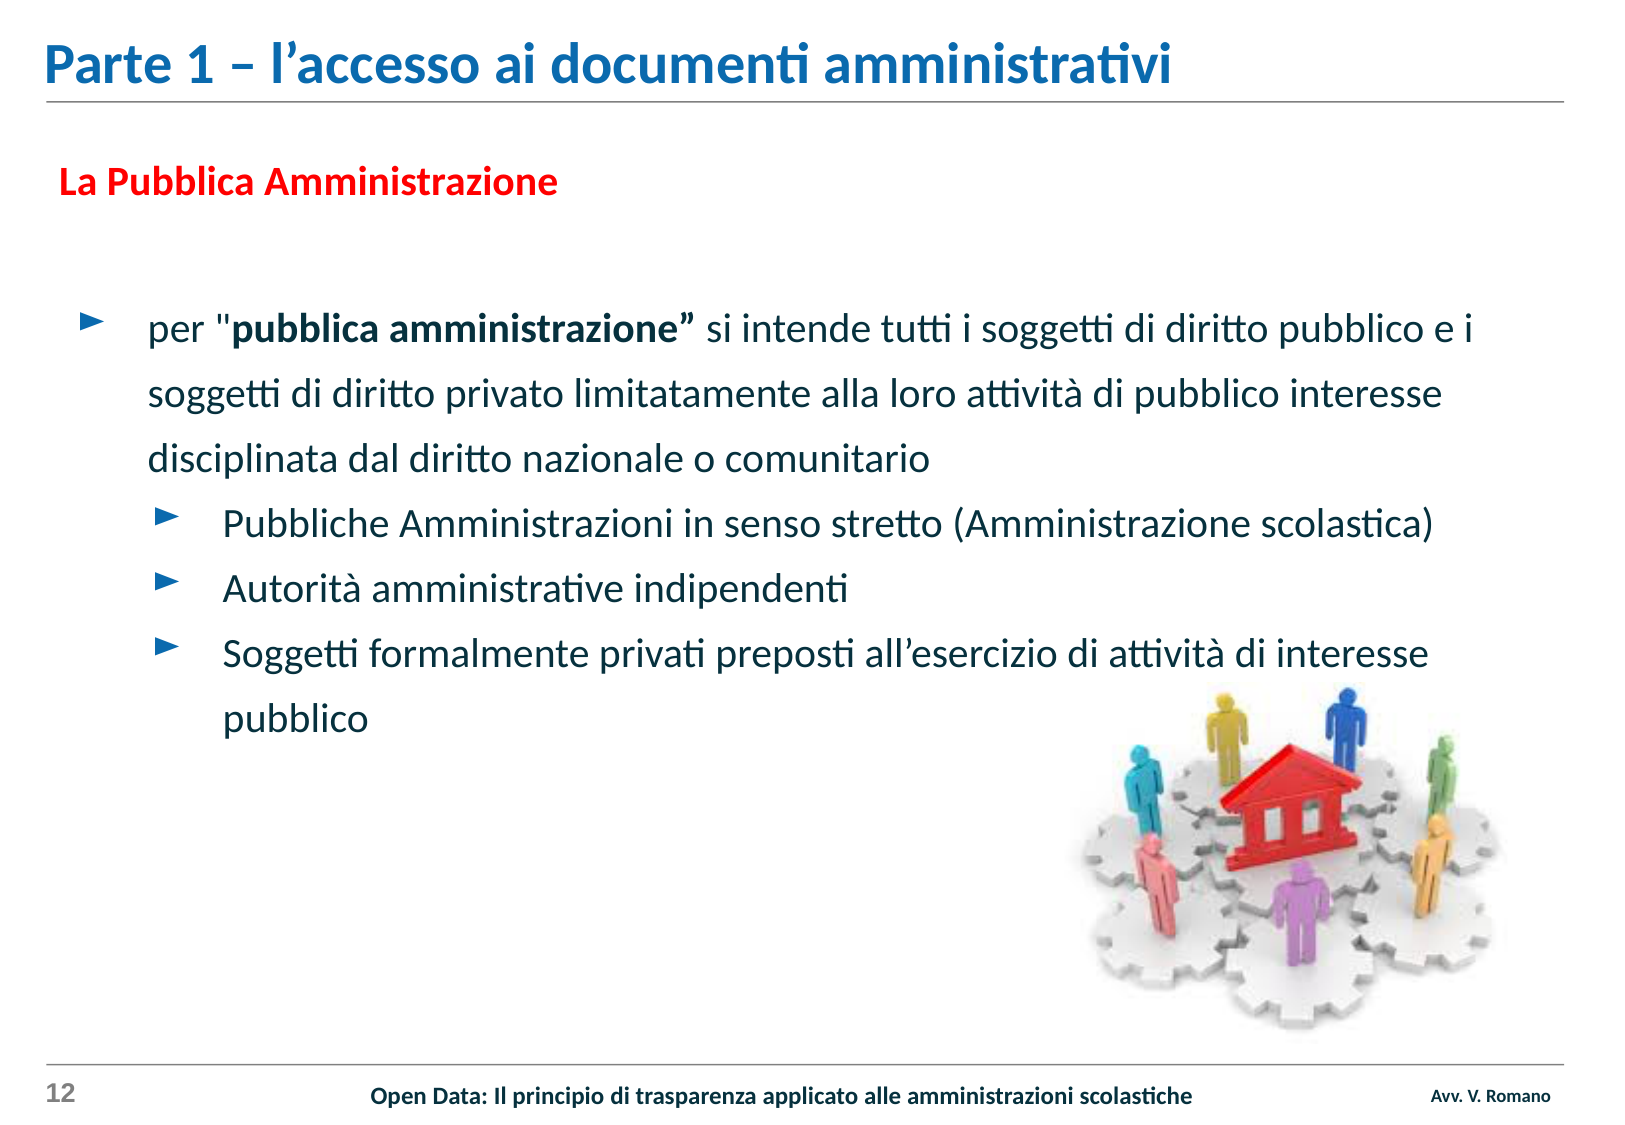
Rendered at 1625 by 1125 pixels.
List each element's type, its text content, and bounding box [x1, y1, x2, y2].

text_box La Pubblica Amministrazione [44, 131, 1561, 214]
text_box Parte 1 – l’accesso ai documenti amministrativi [44, 24, 1561, 91]
text_box per "pubblica amministrazione” si intende tutti i soggetti di diritto pubblico e i soggetti di diritto privato limitatamente alla loro attività di pubblico interesse disciplinata dal diritto nazionale o comunitario Pubbliche Amministrazioni in senso stretto (Amministrazione scolastica) Autorità amministrative indipendenti Soggetti formalmente privati preposti all’esercizio di attività di interesse pubblico [44, 228, 1561, 1030]
picture [1018, 682, 1561, 1044]
